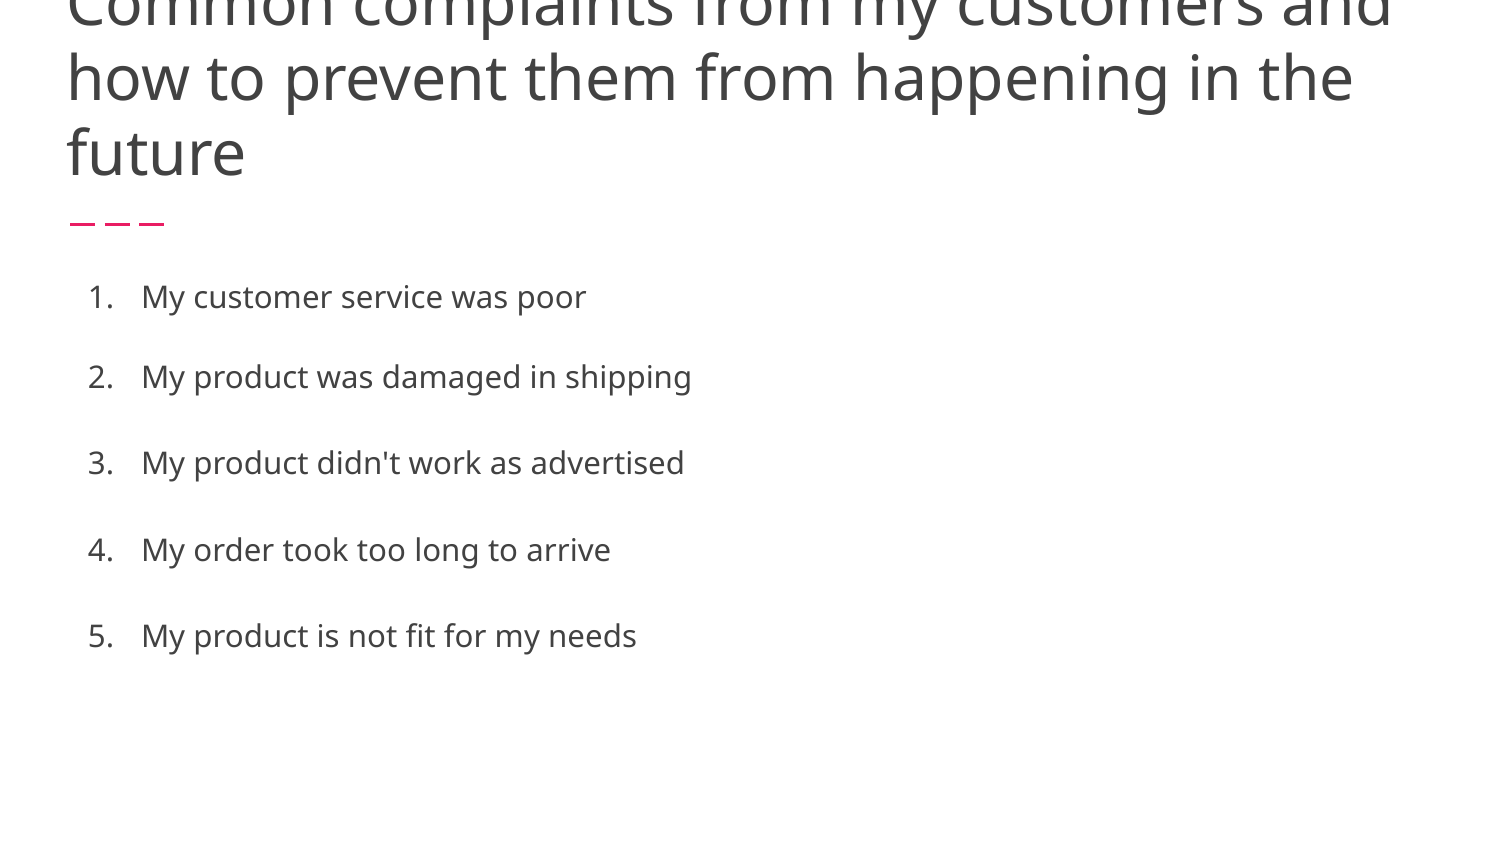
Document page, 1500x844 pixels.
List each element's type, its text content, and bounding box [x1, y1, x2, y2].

title Common complaints from my customers and how to prevent them from happening in the future [51, 27, 1449, 203]
list My customer service was poor My product was damaged in shipping My product didn't work as advertised My order took too long to arrive My product is not fit for my needs [51, 256, 1449, 765]
